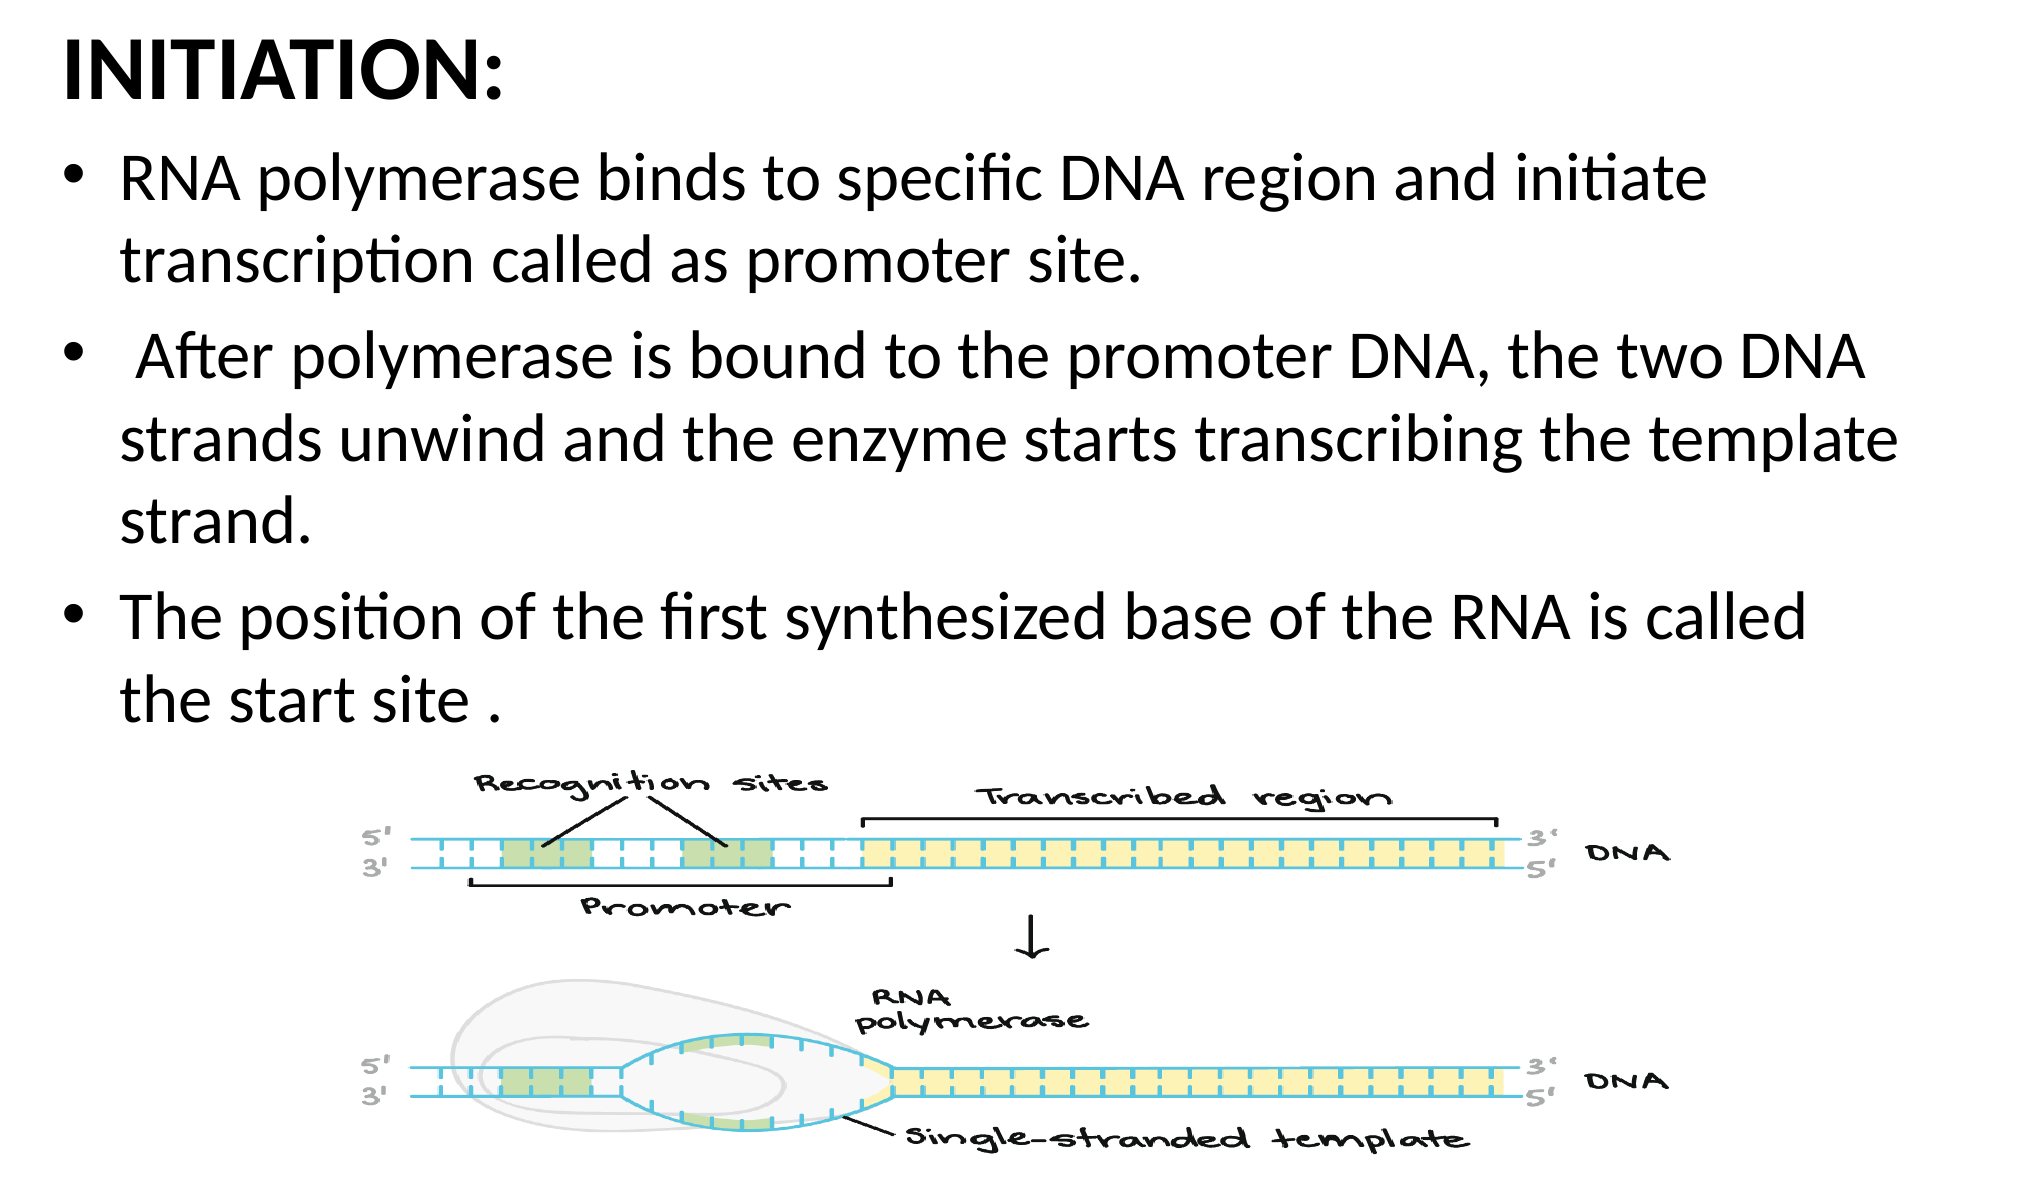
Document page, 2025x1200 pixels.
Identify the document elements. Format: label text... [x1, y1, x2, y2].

list INITIATION: RNA polymerase binds to specific DNA region and initiate transcription called as promoter site. After polymerase is bound to the promoter DNA, the two DNA strands unwind and the enzyme starts transcribing the template strand. The position of the first synthesized base of the RNA is called the start site . [46, 0, 1924, 1072]
picture [260, 759, 1780, 1170]
